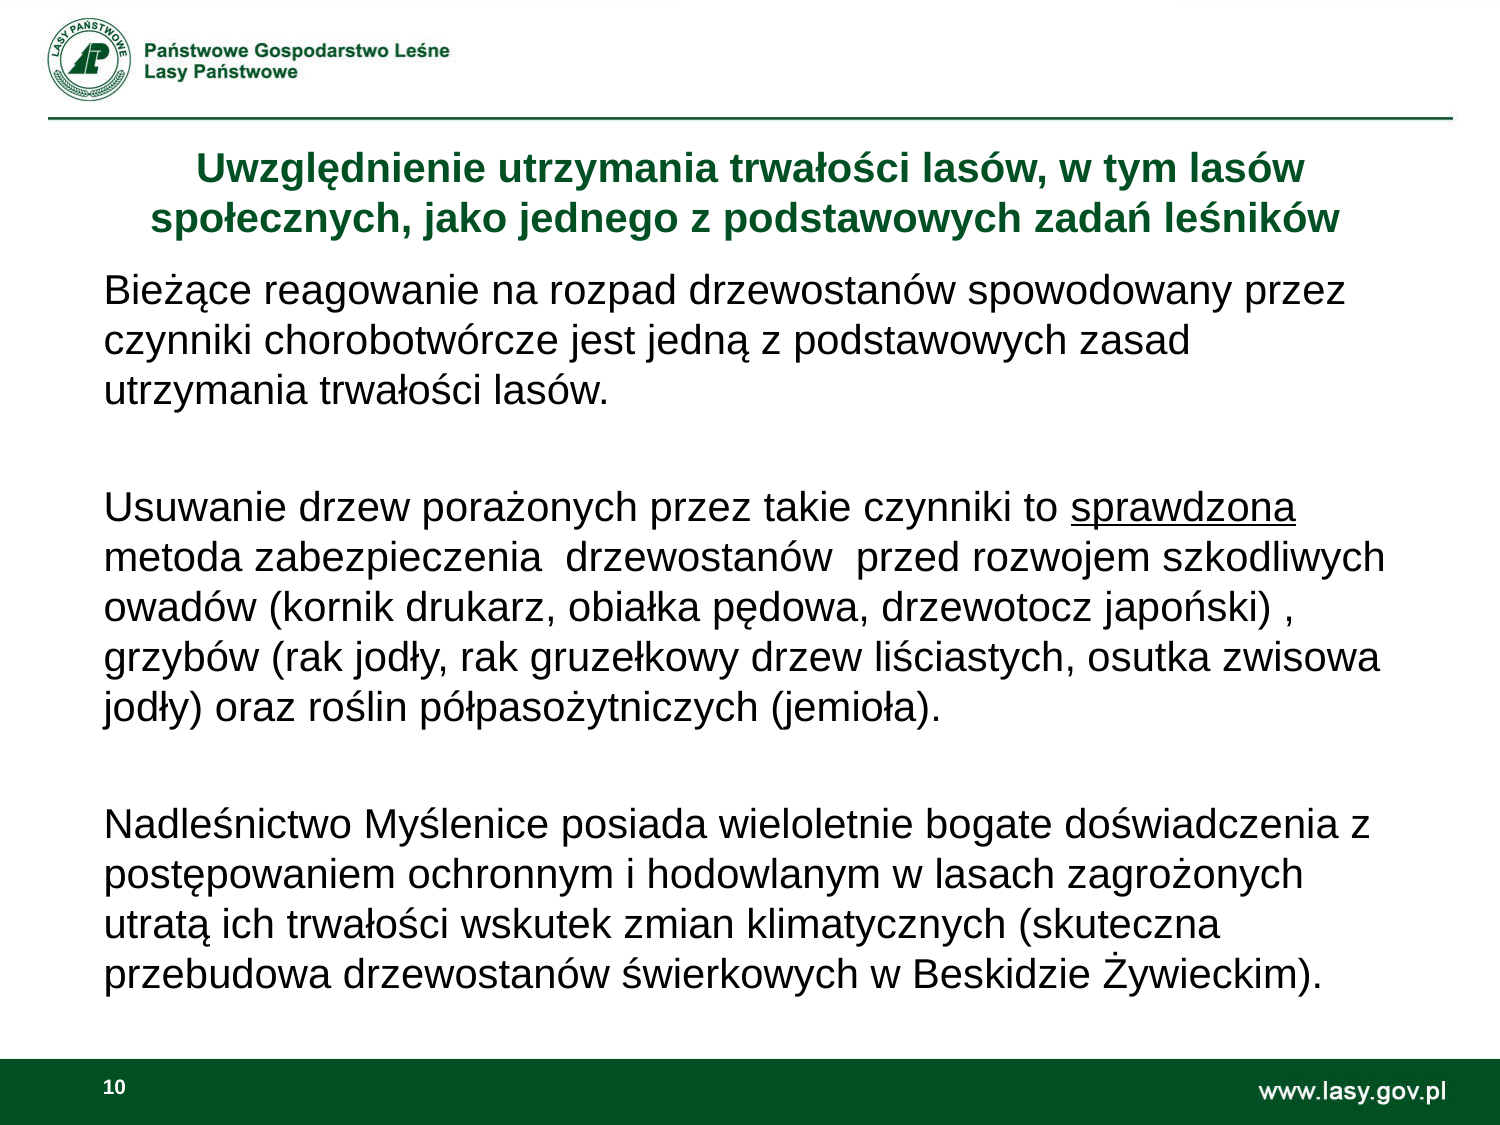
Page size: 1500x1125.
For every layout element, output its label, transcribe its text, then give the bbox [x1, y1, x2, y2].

title Uwzględnienie utrzymania trwałości lasów, w tym lasów społecznych, jako jednego z podstawowych zadań leśników [88, 149, 1414, 233]
picture [0, 0, 1500, 1125]
list Bieżące reagowanie na rozpad drzewostanów spowodowany przez czynniki chorobotwórcze jest jedną z podstawowych zasad utrzymania trwałości lasów. Usuwanie drzew porażonych przez takie czynniki to sprawdzona metoda zabezpieczenia drzewostanów przed rozwojem szkodliwych owadów (kornik drukarz, obiałka pędowa, drzewotocz japoński) , grzybów (rak jodły, rak gruzełkowy drzew liściastych, osutka zwisowa jodły) oraz roślin półpasożytniczych (jemioła). Nadleśnictwo Myślenice posiada wieloletnie bogate doświadczenia z postępowaniem ochronnym i hodowlanym w lasach zagrożonych utratą ich trwałości wskutek zmian klimatycznych (skuteczna przebudowa drzewostanów świerkowych w Beskidzie Żywieckim). [88, 255, 1412, 994]
